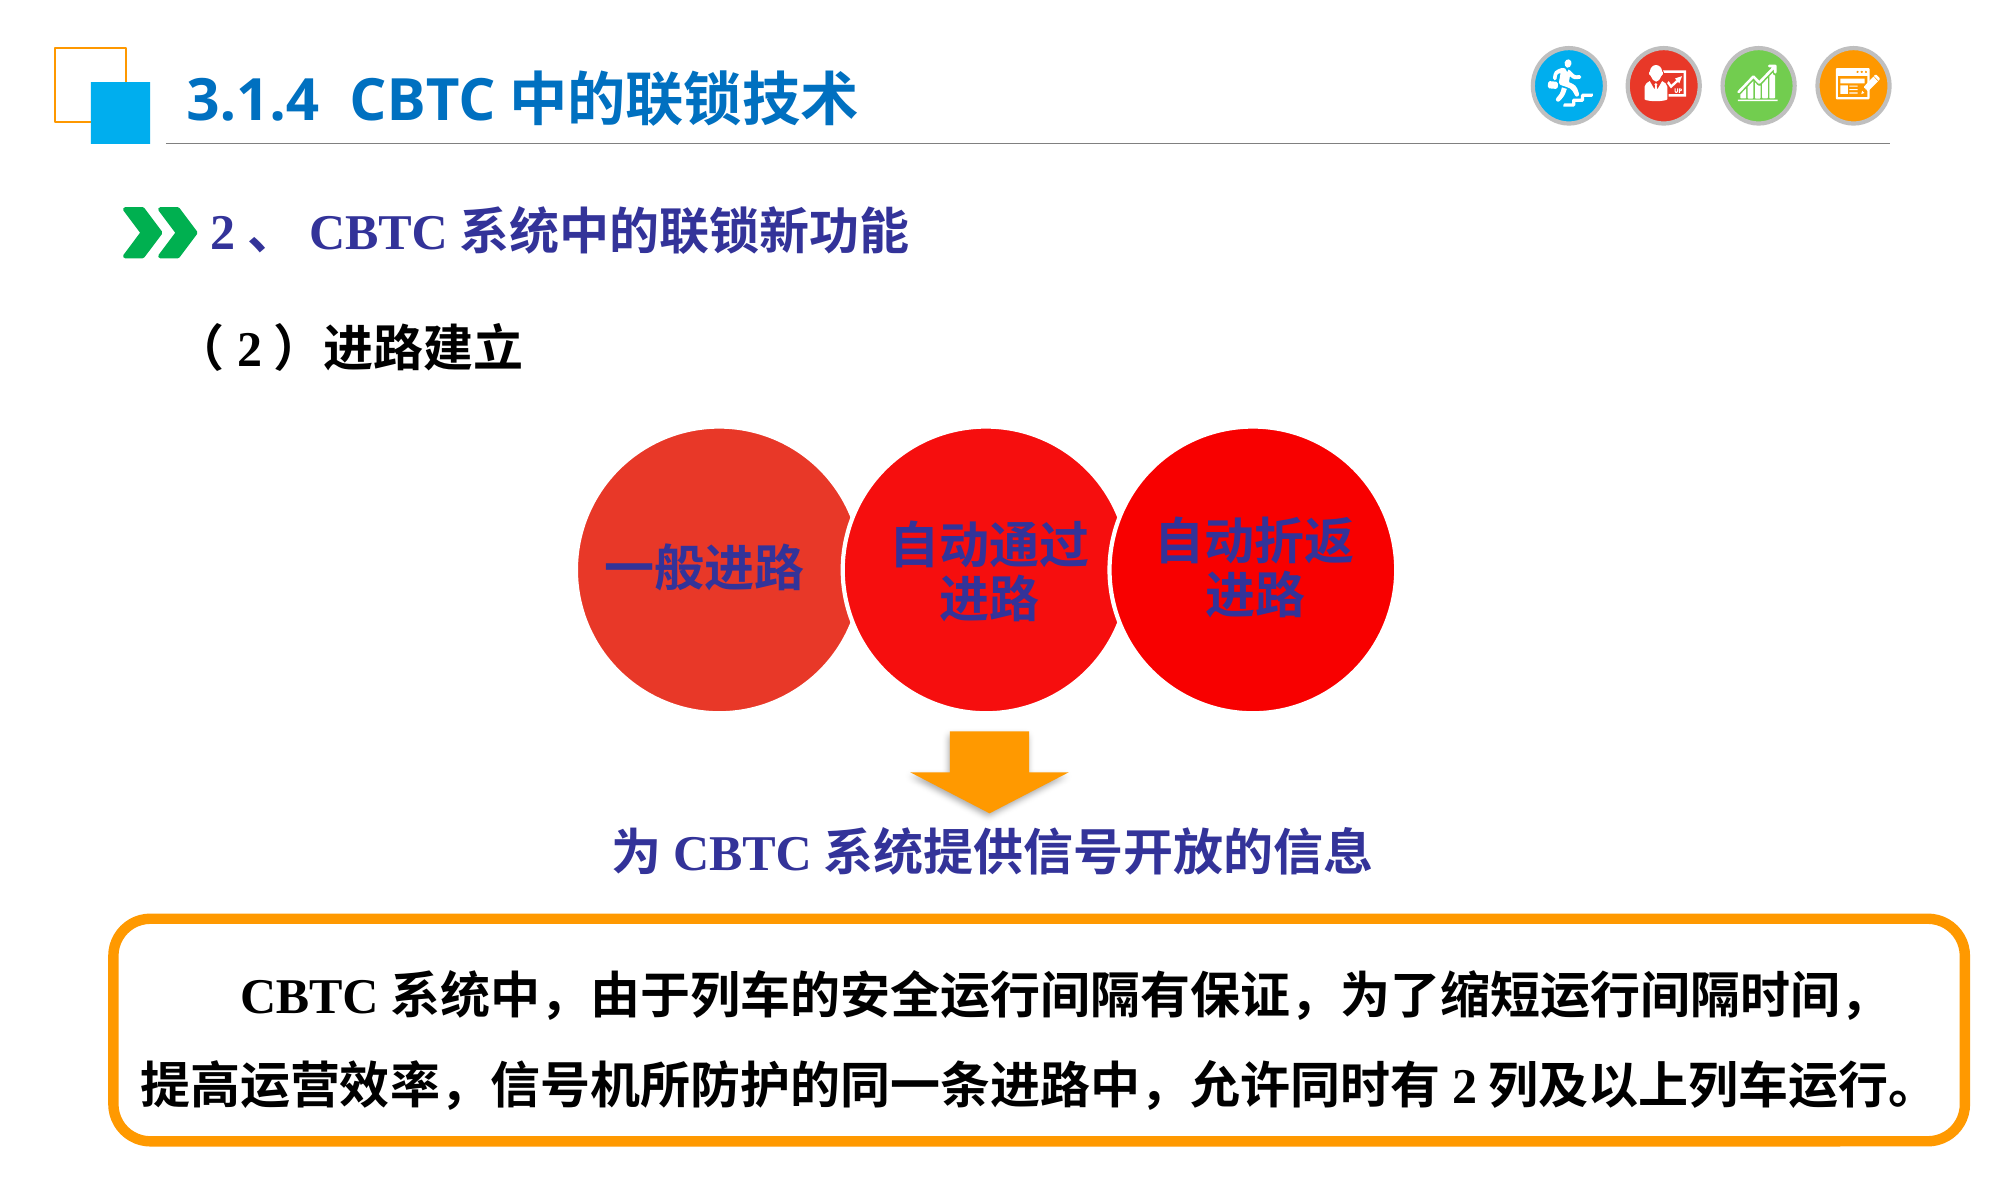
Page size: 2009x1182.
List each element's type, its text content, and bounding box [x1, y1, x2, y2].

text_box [575, 426, 840, 714]
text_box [124, 191, 970, 269]
text_box 3.1.4 CBTC中的联锁技术 [165, 51, 880, 142]
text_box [113, 918, 1966, 1142]
text_box [908, 729, 1071, 813]
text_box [842, 426, 1107, 714]
text_box （2）进路建立 [160, 309, 1520, 385]
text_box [1109, 426, 1397, 714]
text_box 为CBTC系统提供信号开放的信息 [593, 813, 1391, 888]
